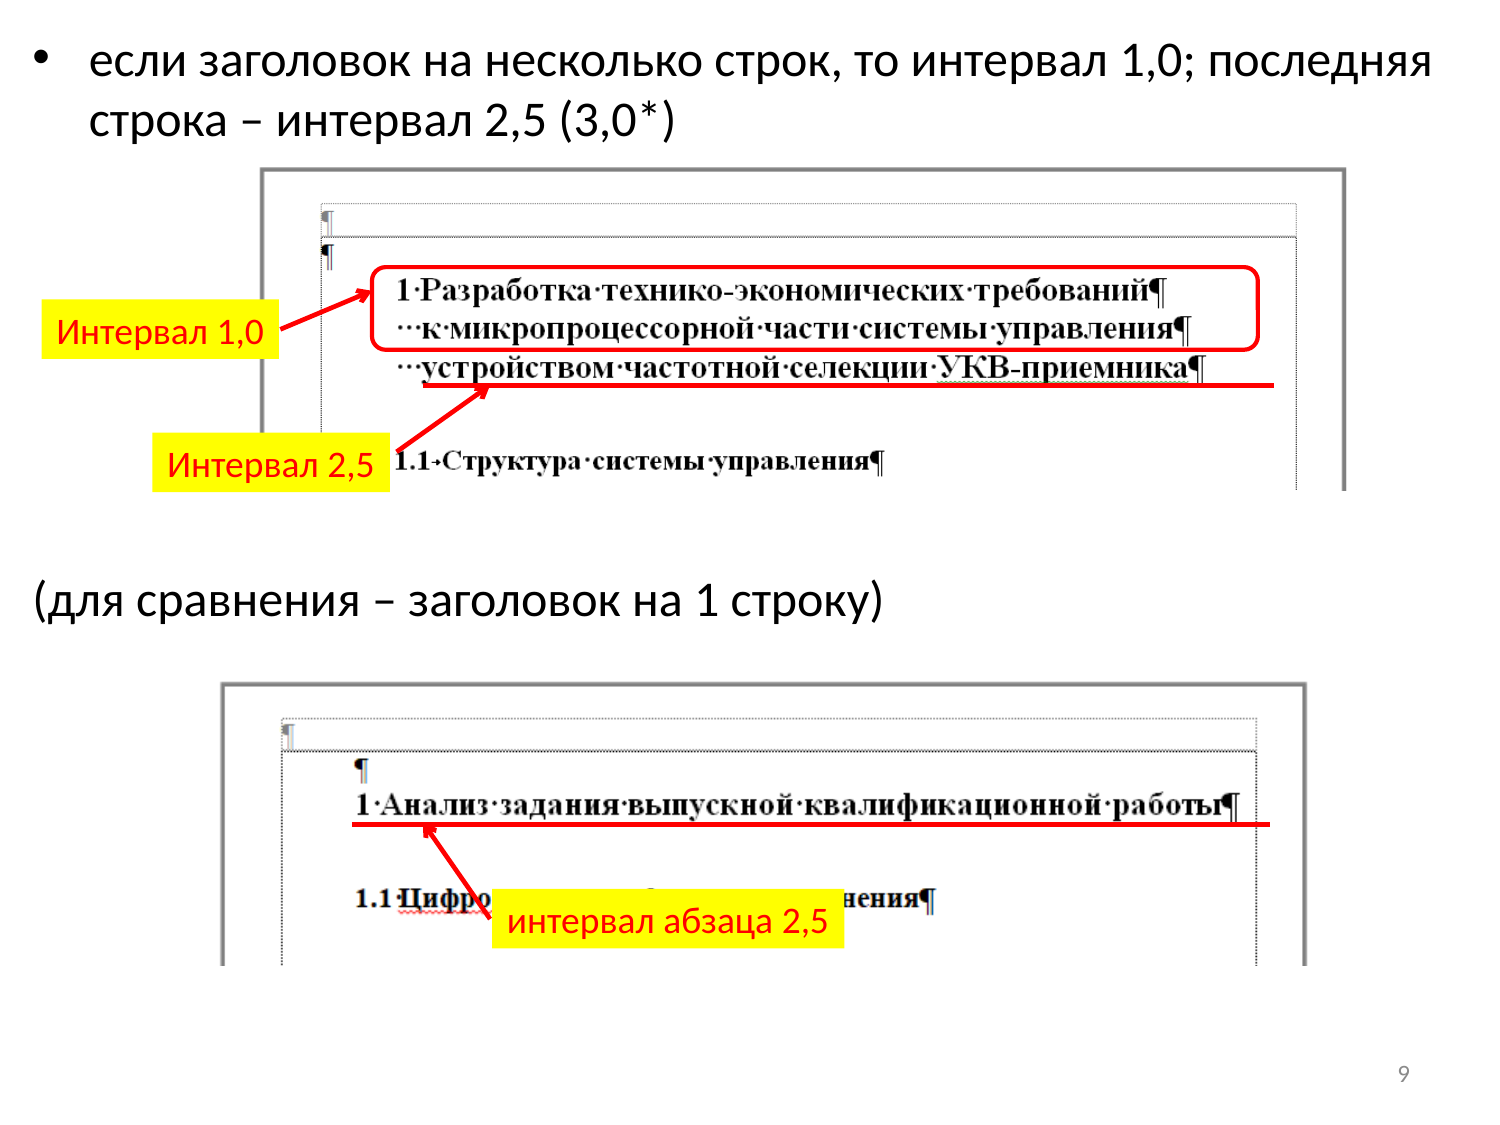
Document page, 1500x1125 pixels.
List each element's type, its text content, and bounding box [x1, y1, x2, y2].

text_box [396, 385, 491, 453]
text_box Интервал 1,0 [41, 299, 253, 359]
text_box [422, 834, 491, 920]
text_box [280, 290, 373, 330]
text_box Интервал 2,5 [152, 432, 254, 493]
picture [210, 679, 1323, 966]
slide_number 9 [1074, 1042, 1425, 1103]
text_box если заголовок на несколько строк, то интервал 1,0; последняя строка – интервал 2,5 (3,0*) (для сравнения – заголовок на 1 строку) [17, 19, 1483, 634]
picture [258, 164, 1353, 491]
